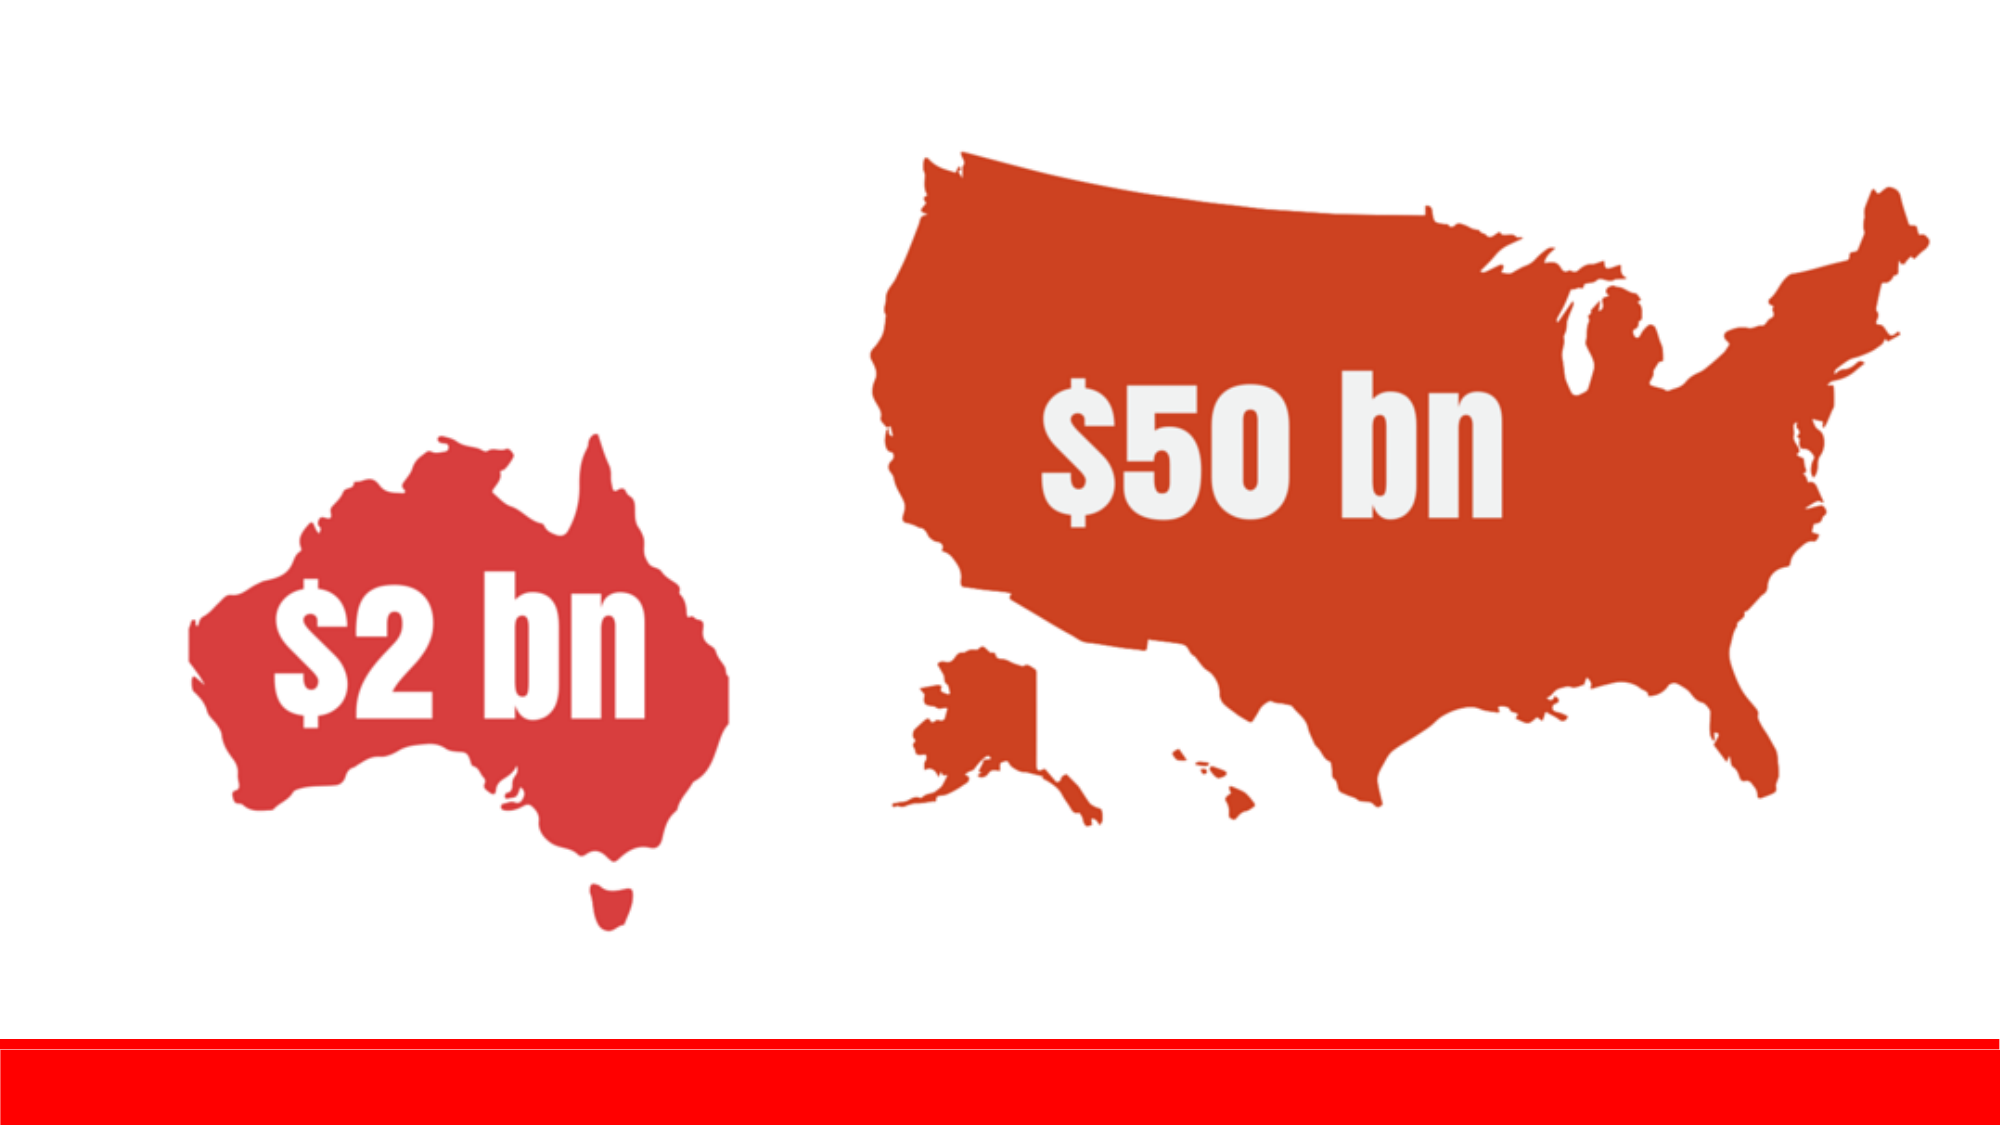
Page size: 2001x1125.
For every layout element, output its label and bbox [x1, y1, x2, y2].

picture [64, 0, 1964, 996]
